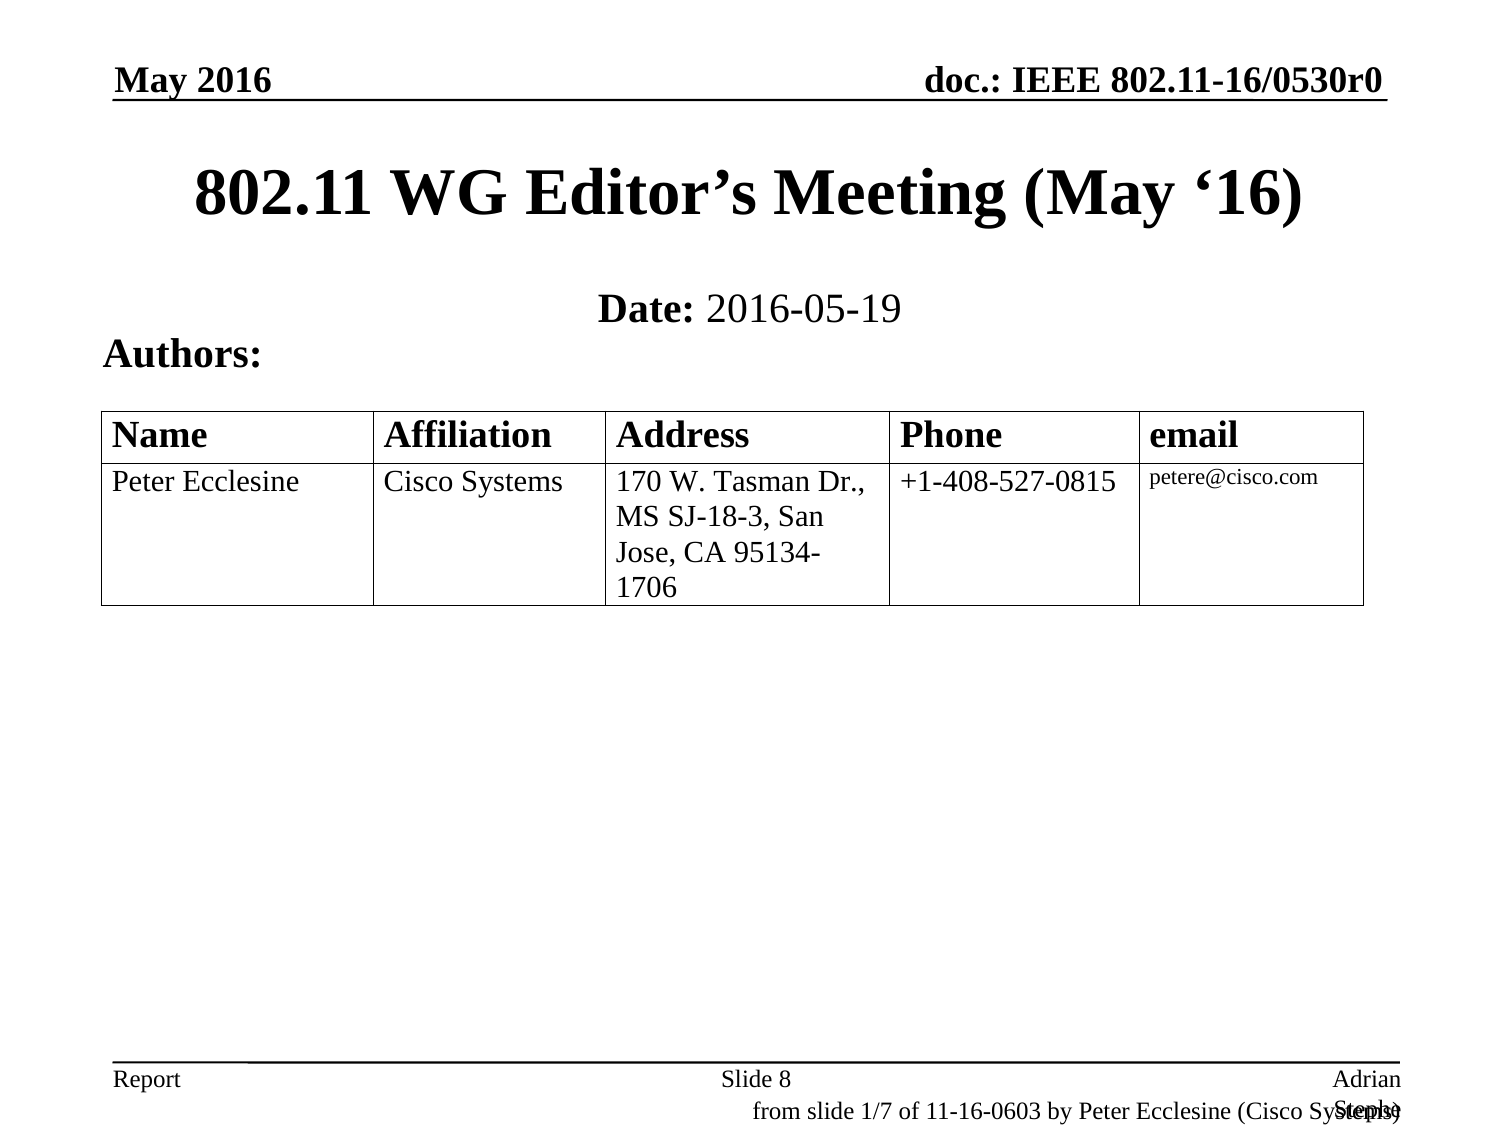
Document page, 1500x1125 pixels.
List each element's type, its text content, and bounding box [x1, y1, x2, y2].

list Date: 2016-05-19 [112, 279, 1388, 342]
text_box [86, 410, 1384, 834]
title 802.11 WG Editor’s Meeting (May ‘16) [112, 112, 1388, 263]
text_box Authors: [87, 318, 325, 381]
slide_number Slide 8 [711, 1061, 801, 1087]
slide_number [114, 54, 374, 101]
text_box from slide 1/7 of 11-16-0603 by Peter Ecclesine (Cisco Systems) [343, 1087, 1417, 1125]
footer Adrian Stephens, Intel Corporation [1324, 1061, 1402, 1087]
